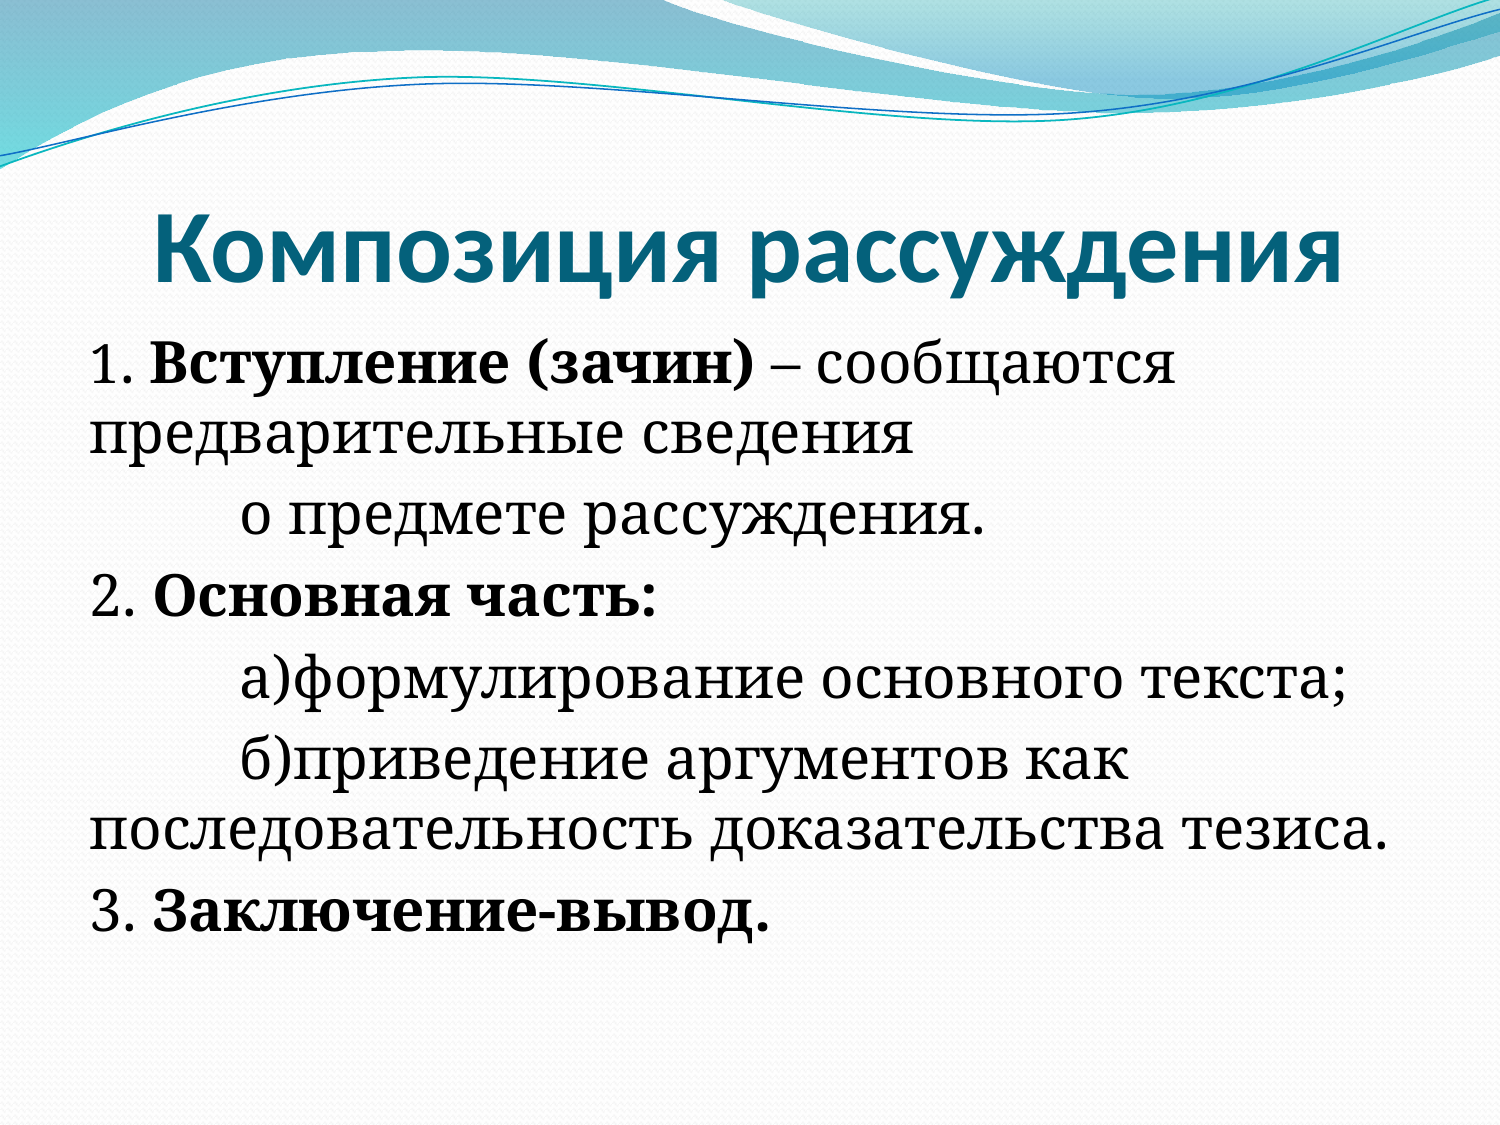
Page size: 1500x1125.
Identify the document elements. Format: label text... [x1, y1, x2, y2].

list 1. Вступление (зачин) – сообщаются предварительные сведения о предмете рассуждения. 2. Основная часть: а)формулирование основного текста; б)приведение аргументов как последовательность доказательства тезиса. 3. Заключение-вывод. [75, 317, 1425, 1038]
title Композиция рассуждения [75, 115, 1425, 303]
